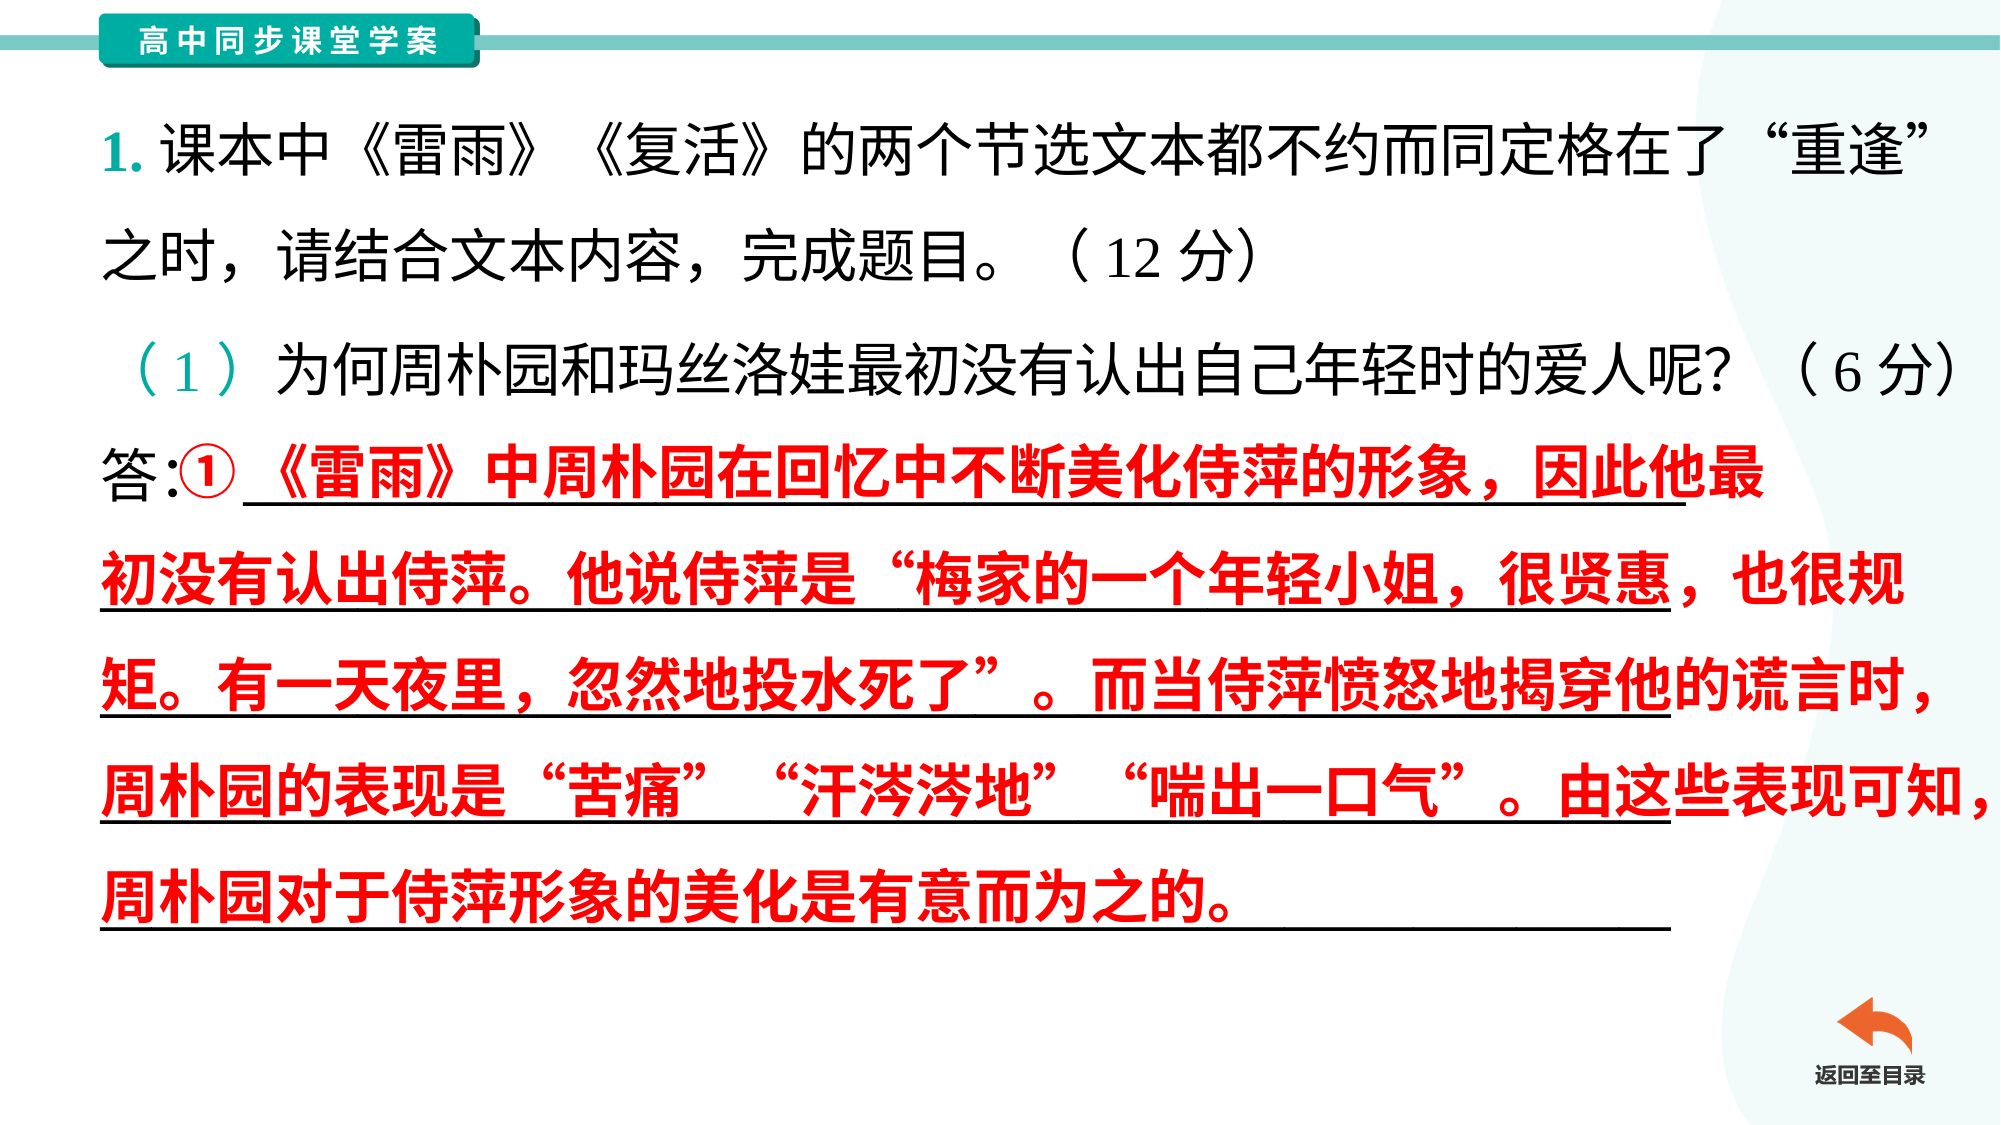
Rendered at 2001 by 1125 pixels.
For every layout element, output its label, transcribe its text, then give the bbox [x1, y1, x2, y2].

text_box （1）为何周朴园和玛丝洛娃最初没有认出自己年轻时的爱人呢？（6分） 答： ________________________________________________________ _____________________________________________________________ _____________________________________________________________ _____________________________________________________________ _____________________________________________________________ [100, 296, 1899, 399]
text_box ①《雷雨》中周朴园在回忆中不断美化侍萍的形象，因此他最 初没有认出侍萍。他说侍萍是“梅家的一个年轻小姐，很贤惠，也很规 矩。有一天夜里，忽然地投水死了”。而当侍萍愤怒地揭穿他的谎言时， 周朴园的表现是“苦痛”“汗涔涔地”“喘出一口气”。由这些表现可知， 周朴园对于侍萍形象的美化是有意而为之的。 [100, 399, 1899, 931]
text_box 1.课本中《雷雨》《复活》的两个节选文本都不约而同定格在了“重逢” 之时，请结合文本内容，完成题目。（12分） [100, 76, 1899, 290]
picture [0, 0, 2000, 1125]
